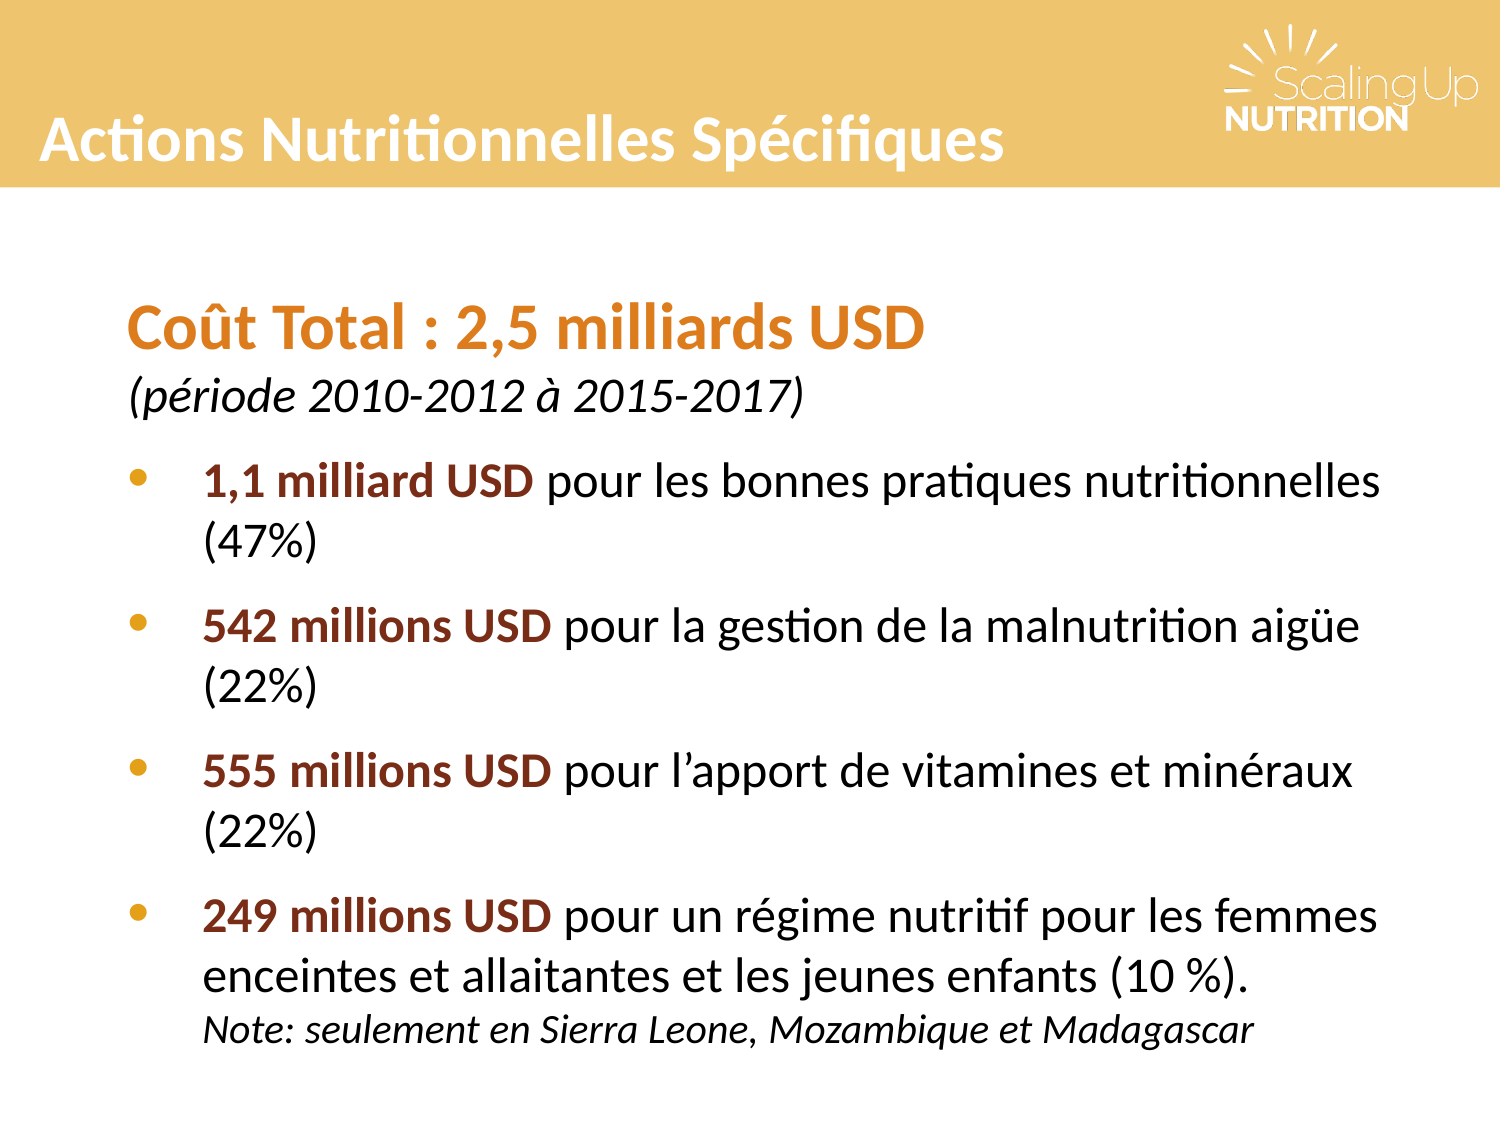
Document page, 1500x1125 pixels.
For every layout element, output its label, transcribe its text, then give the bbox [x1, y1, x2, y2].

picture [1224, 24, 1478, 132]
text_box Coût Total : 2,5 milliards USD (période 2010-2012 à 2015-2017) 1,1 milliard USD pour les bonnes pratiques nutritionnelles (47%) 542 millions USD pour la gestion de la malnutrition aigüe (22%) 555 millions USD pour l’apport de vitamines et minéraux (22%) 249 millions USD pour un régime nutritif pour les femmes enceintes et allaitantes et les jeunes enfants (10 %). Note: seulement en Sierra Leone, Mozambique et Madagascar [37, 275, 1478, 1060]
text_box [0, 0, 1500, 190]
text_box Actions Nutritionnelles Spécifiques [24, 87, 1204, 183]
